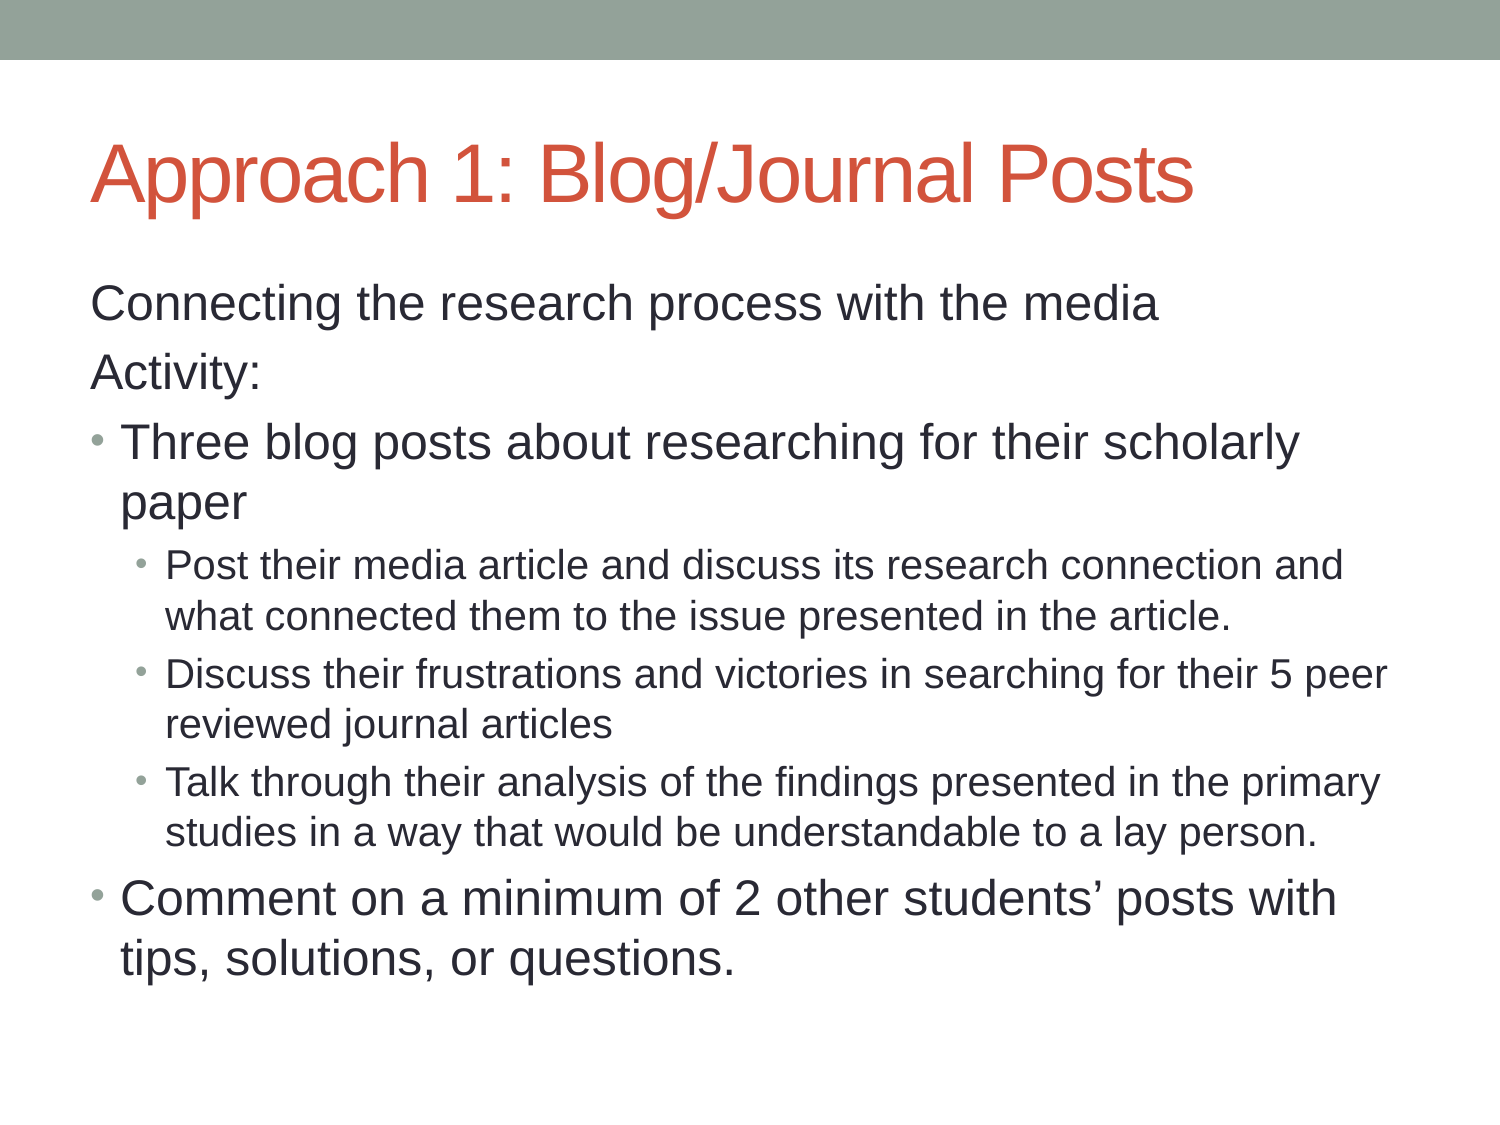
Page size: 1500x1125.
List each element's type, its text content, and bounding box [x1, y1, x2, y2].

title Approach 1: Blog/Journal Posts [75, 87, 1425, 250]
list Connecting the research process with the media Activity: Three blog posts about researching for their scholarly paper Post their media article and discuss its research connection and what connected them to the issue presented in the article. Discuss their frustrations and victories in searching for their 5 peer reviewed journal articles Talk through their analysis of the findings presented in the primary studies in a way that would be understandable to a lay person. Comment on a minimum of 2 other students’ posts with tips, solutions, or questions. [75, 262, 1425, 1063]
